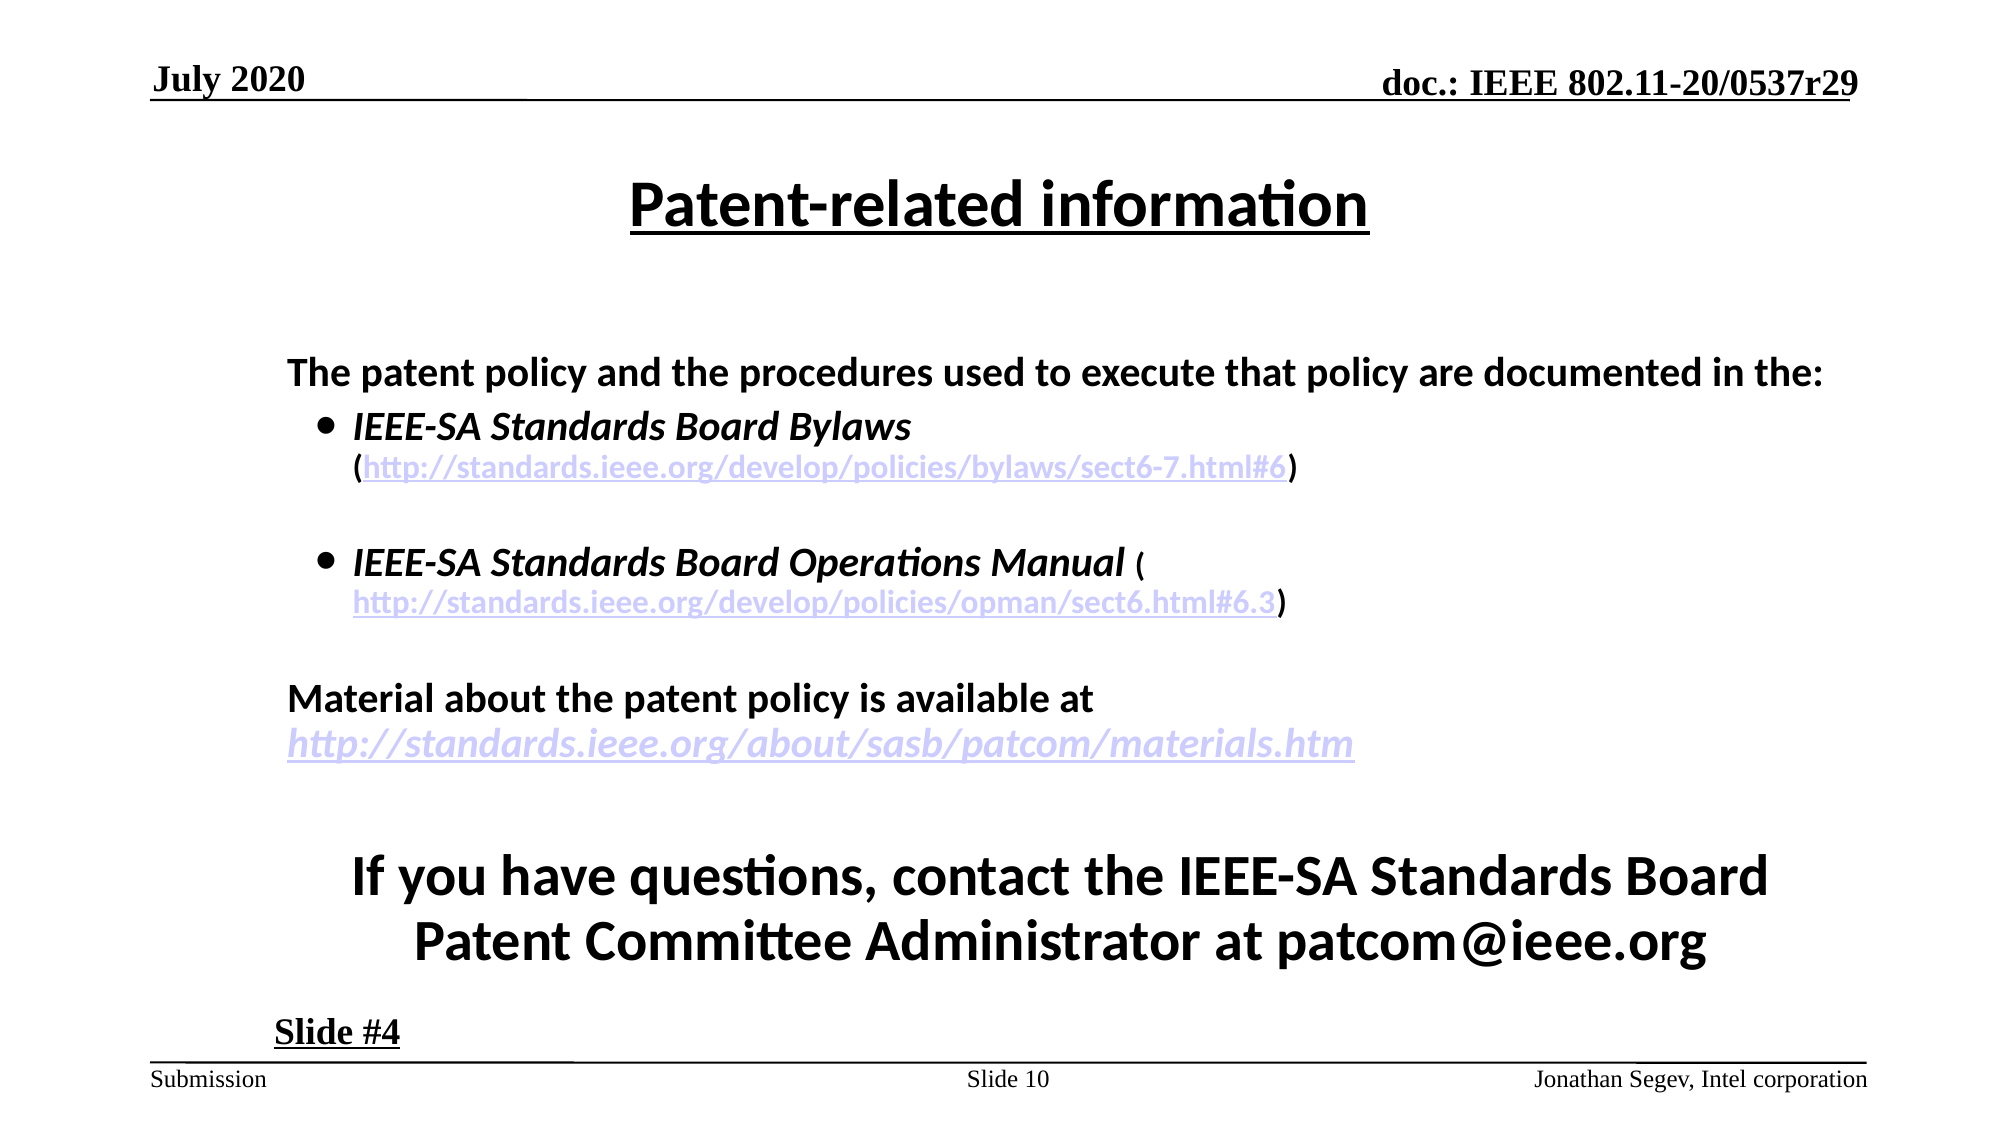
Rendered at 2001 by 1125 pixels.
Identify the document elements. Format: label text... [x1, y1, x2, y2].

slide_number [152, 54, 563, 100]
text_box Slide #4 [259, 999, 416, 1060]
slide_number Slide 10 [950, 1061, 1067, 1123]
footer Jonathan Segev, Intel corporation [1171, 1061, 1869, 1093]
list The patent policy and the procedures used to execute that policy are documented in the: IEEE-SA Standards Board Bylaws (http://standards.ieee.org/develop/policies/bylaws/sect6-7.html#6) IEEE-SA Standards Board Operations Manual (http://standards.ieee.org/develop/policies/opman/sect6.html#6.3) Material about the patent policy is available at http://standards.ieee.org/about/sasb/patcom/materials.htm If you have questions, contact the IEEE-SA Standards Board Patent Committee Administrator at patcom@ieee.org [149, 324, 1850, 1000]
title Patent-related information [149, 112, 1850, 288]
